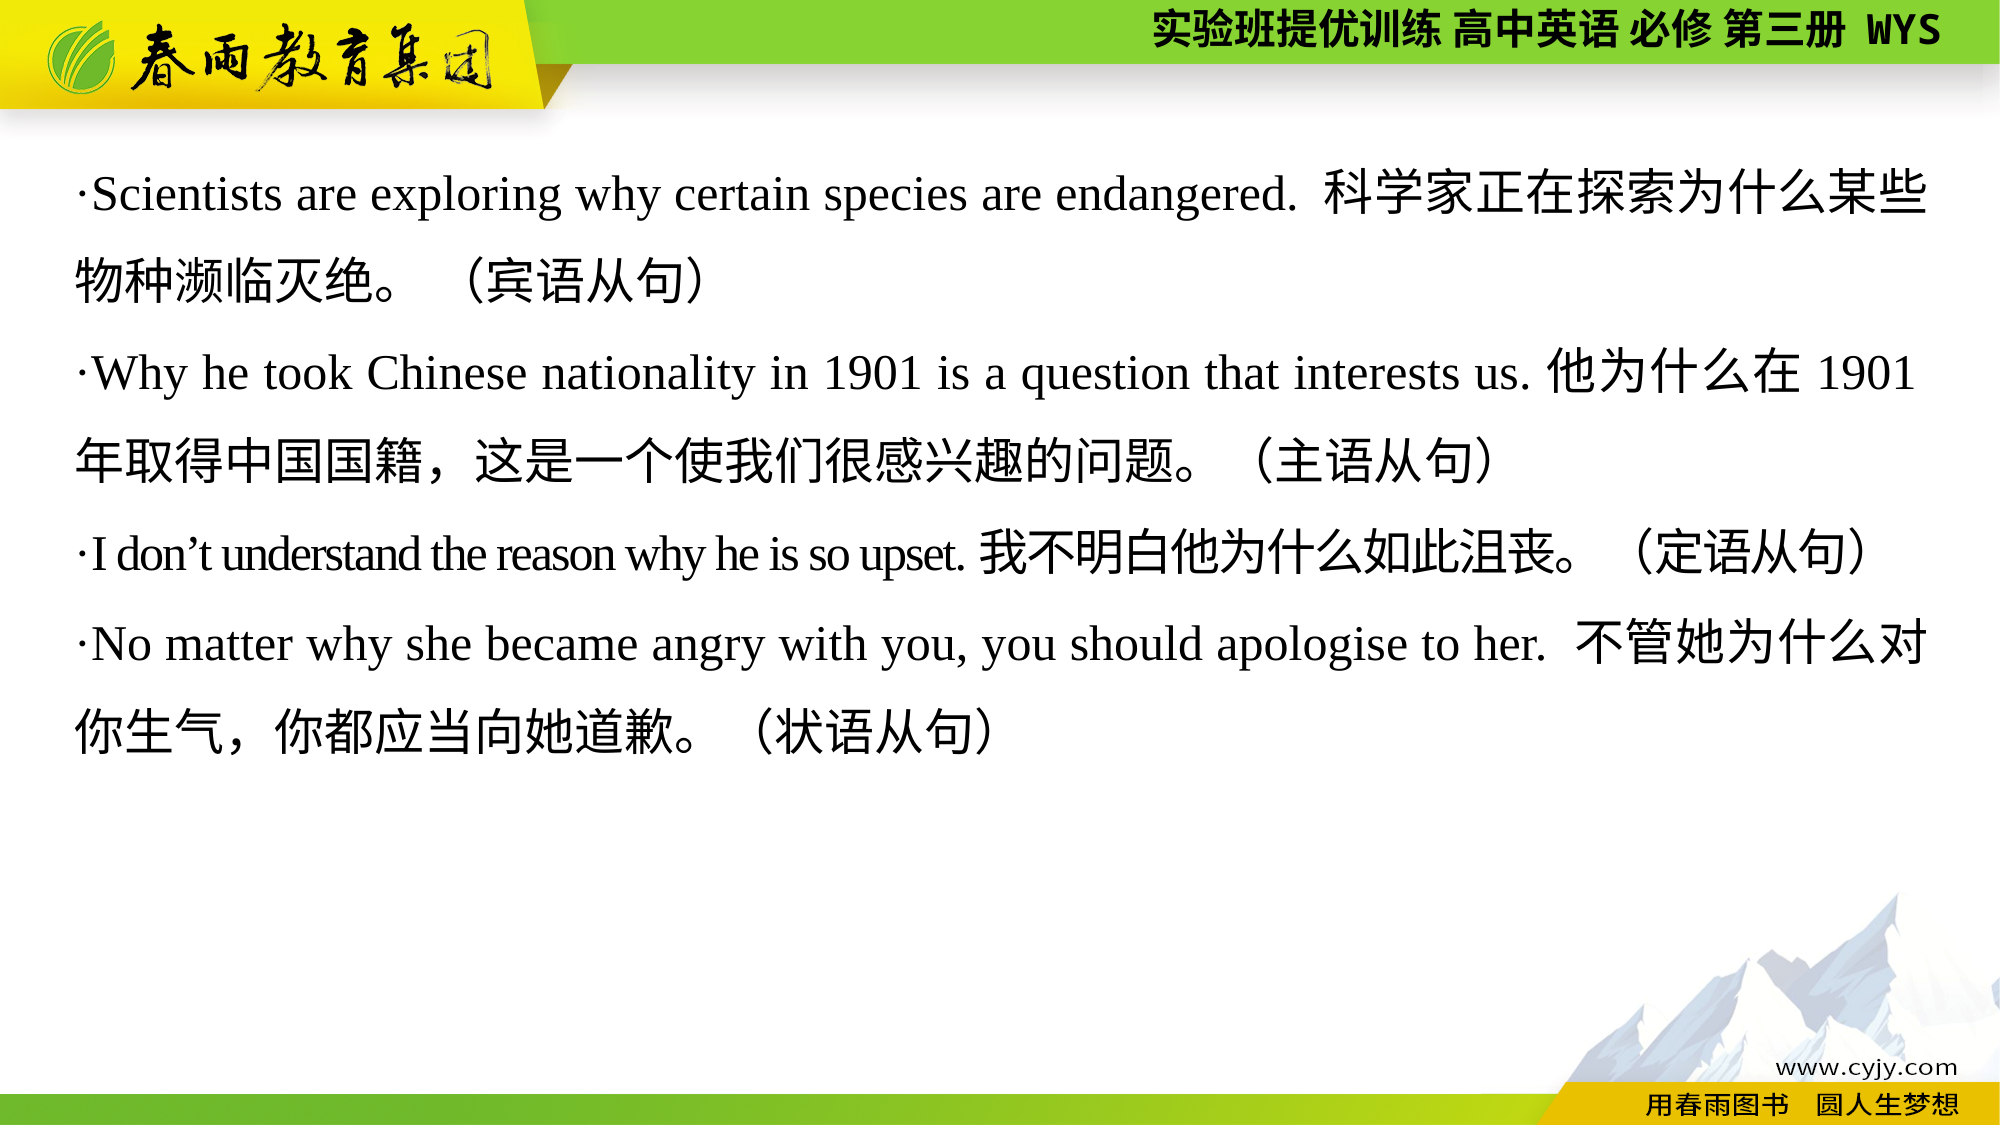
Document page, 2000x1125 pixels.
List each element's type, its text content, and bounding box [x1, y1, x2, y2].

list ·Scientists are exploring why certain species are endangered. 科学家正在探索为什么某些物种濒临灭绝。 （宾语从句） ·Why he took Chinese nationality in 1901 is a question that interests us.他为什么在1901年取得中国国籍，这是一个使我们很感兴趣的问题。（主语从句） ·I don’t understand the reason why he is so upset.我不明白他为什么如此沮丧。（定语从句） ·No matter why she became angry with you, you should apologise to her. 不管她为什么对你生气，你都应当向她道歉。（状语从句） [59, 122, 1944, 763]
picture [0, 0, 2000, 1125]
